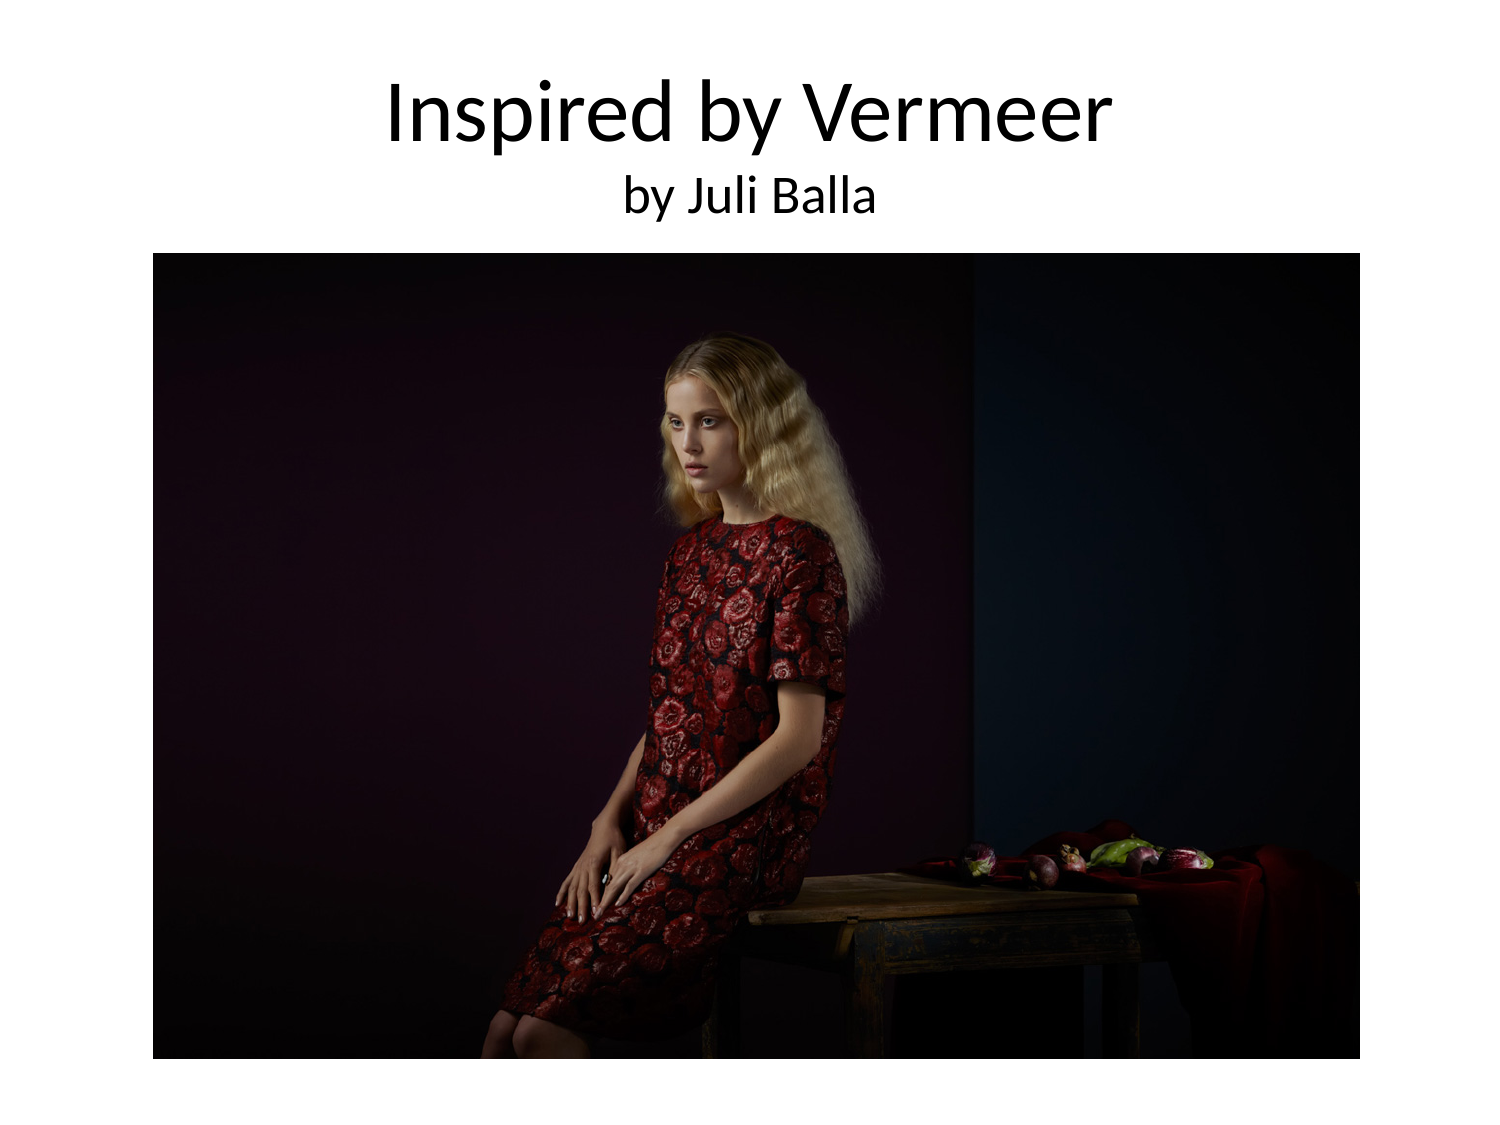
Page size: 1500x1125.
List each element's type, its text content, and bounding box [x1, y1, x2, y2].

picture [153, 253, 1361, 1059]
text_box Inspired by Vermeer by Juli Balla [74, 45, 1425, 233]
